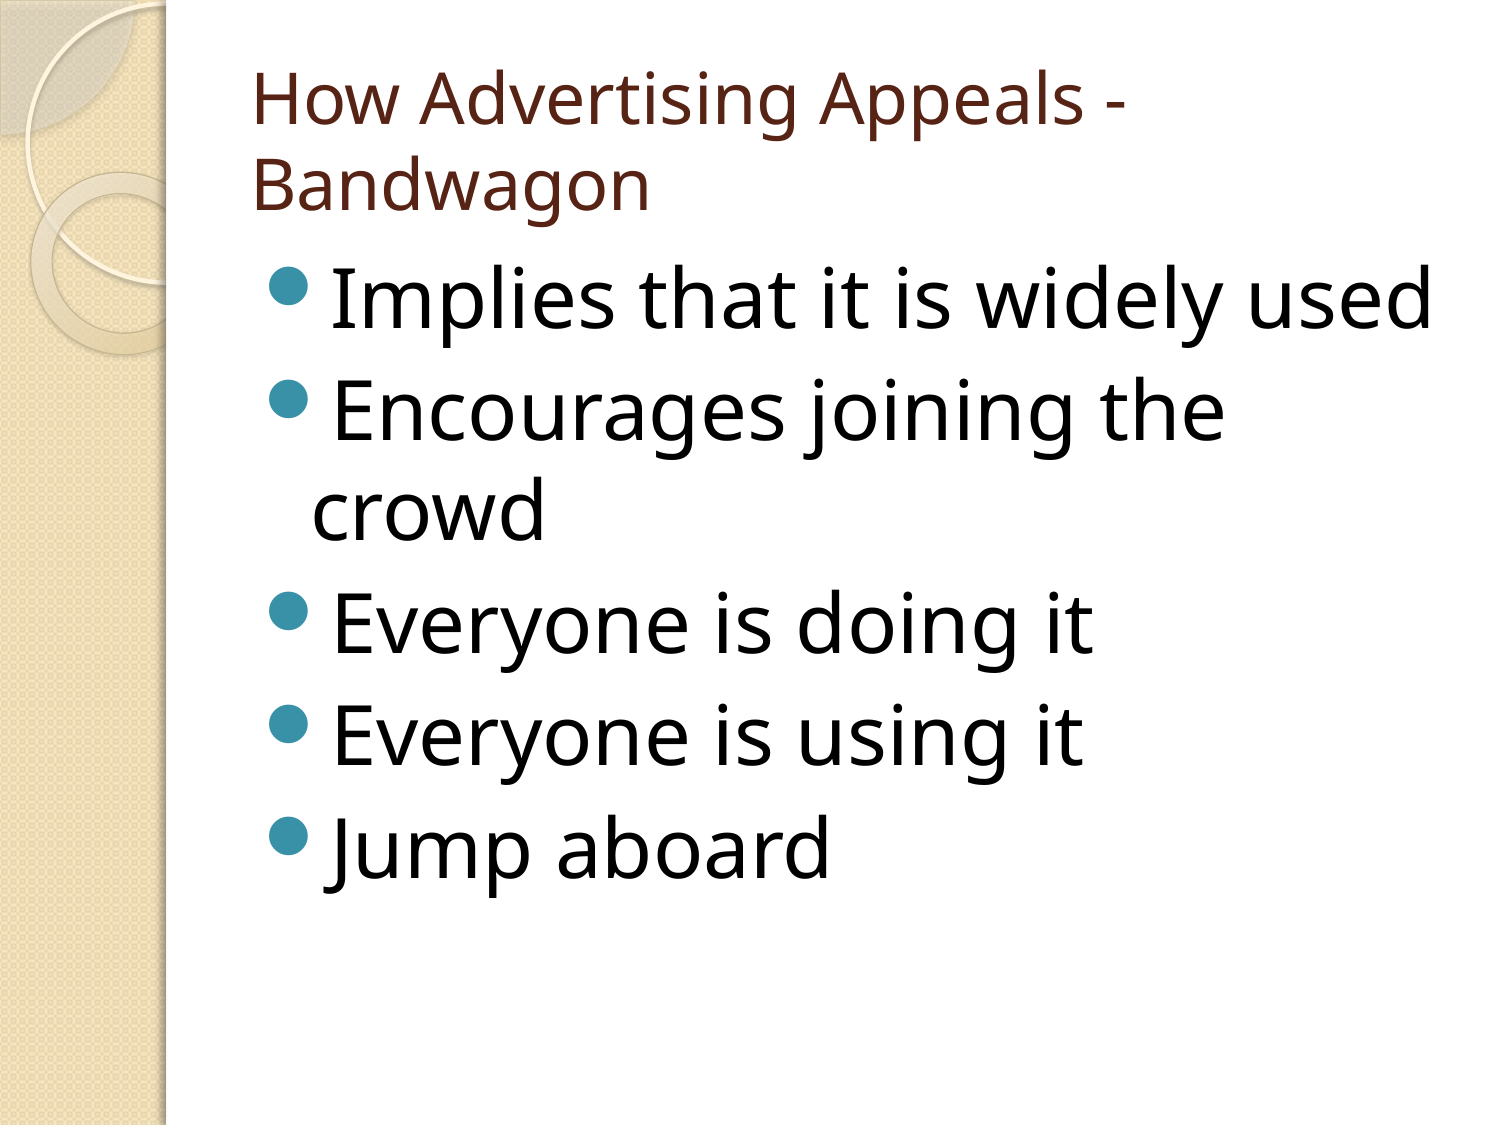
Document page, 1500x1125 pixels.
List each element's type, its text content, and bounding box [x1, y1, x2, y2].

list Implies that it is widely used Encourages joining the crowd Everyone is doing it Everyone is using it Jump aboard [235, 237, 1466, 1025]
title How Advertising Appeals - Bandwagon [235, 45, 1466, 233]
